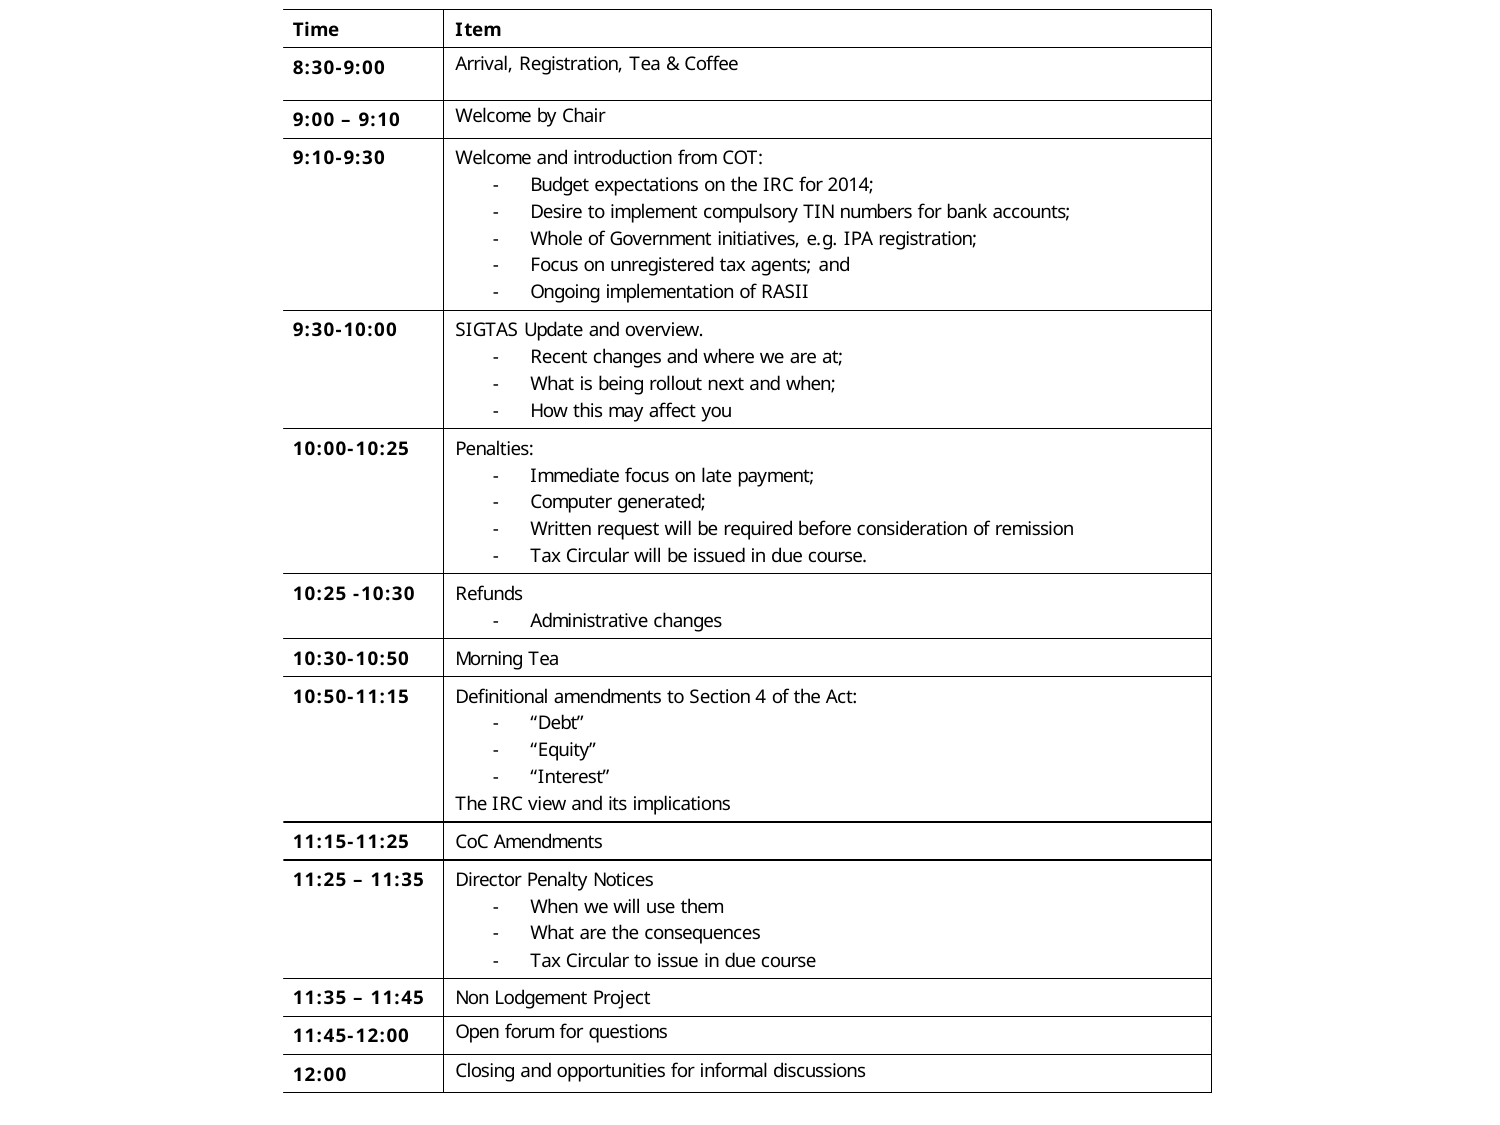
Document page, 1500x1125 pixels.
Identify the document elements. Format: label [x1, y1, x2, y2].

text_box [283, 9, 1217, 1116]
